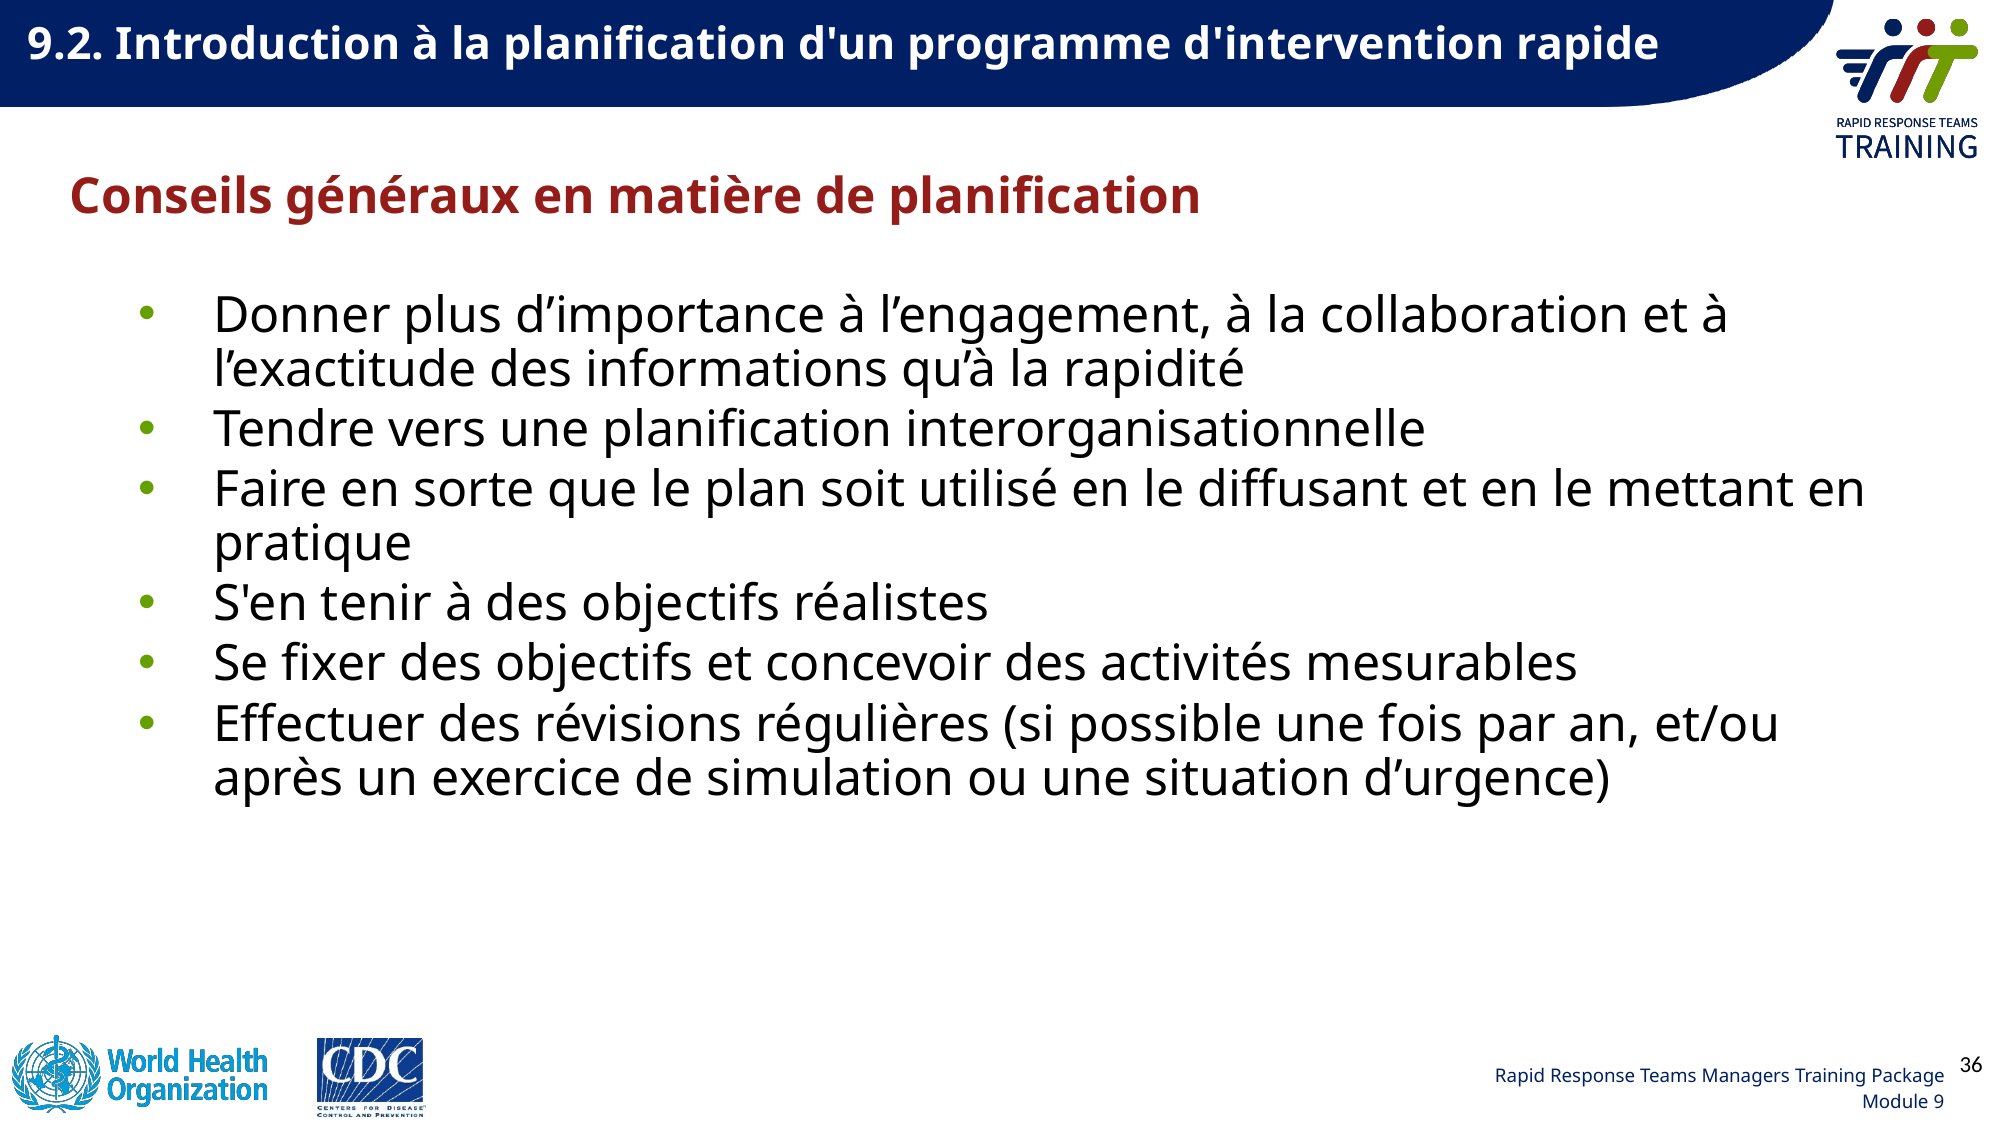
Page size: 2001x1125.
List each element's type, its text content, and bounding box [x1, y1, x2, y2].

picture [30, 1083, 37, 1091]
list Donner plus d’importance à l’engagement, à la collaboration et à l’exactitude des informations qu’à la rapidité Tendre vers une planification interorganisationnelle Faire en sorte que le plan soit utilisé en le diffusant et en le mettant en pratique S'en tenir à des objectifs réalistes Se fixer des objectifs et concevoir des activités mesurables Effectuer des révisions régulières (si possible une fois par an, et/ou après un exercice de simulation ou une situation d’urgence) [130, 280, 1908, 849]
picture [71, 1053, 90, 1091]
picture [59, 1035, 267, 1113]
picture [50, 1108, 62, 1113]
text_box 9.2. Introduction à la planification d'un programme d'intervention rapide [20, 13, 1741, 116]
picture [22, 1062, 26, 1077]
picture [46, 1056, 54, 1062]
picture [12, 1083, 48, 1113]
picture [40, 1062, 47, 1070]
slide_number 36 [1929, 1041, 1998, 1095]
picture [317, 1038, 426, 1117]
picture [24, 1054, 36, 1087]
picture [36, 1088, 78, 1105]
picture [34, 1054, 43, 1078]
picture [12, 1035, 54, 1068]
picture [0, 0, 1978, 167]
title Conseils généraux en matière de planification [61, 144, 1244, 252]
